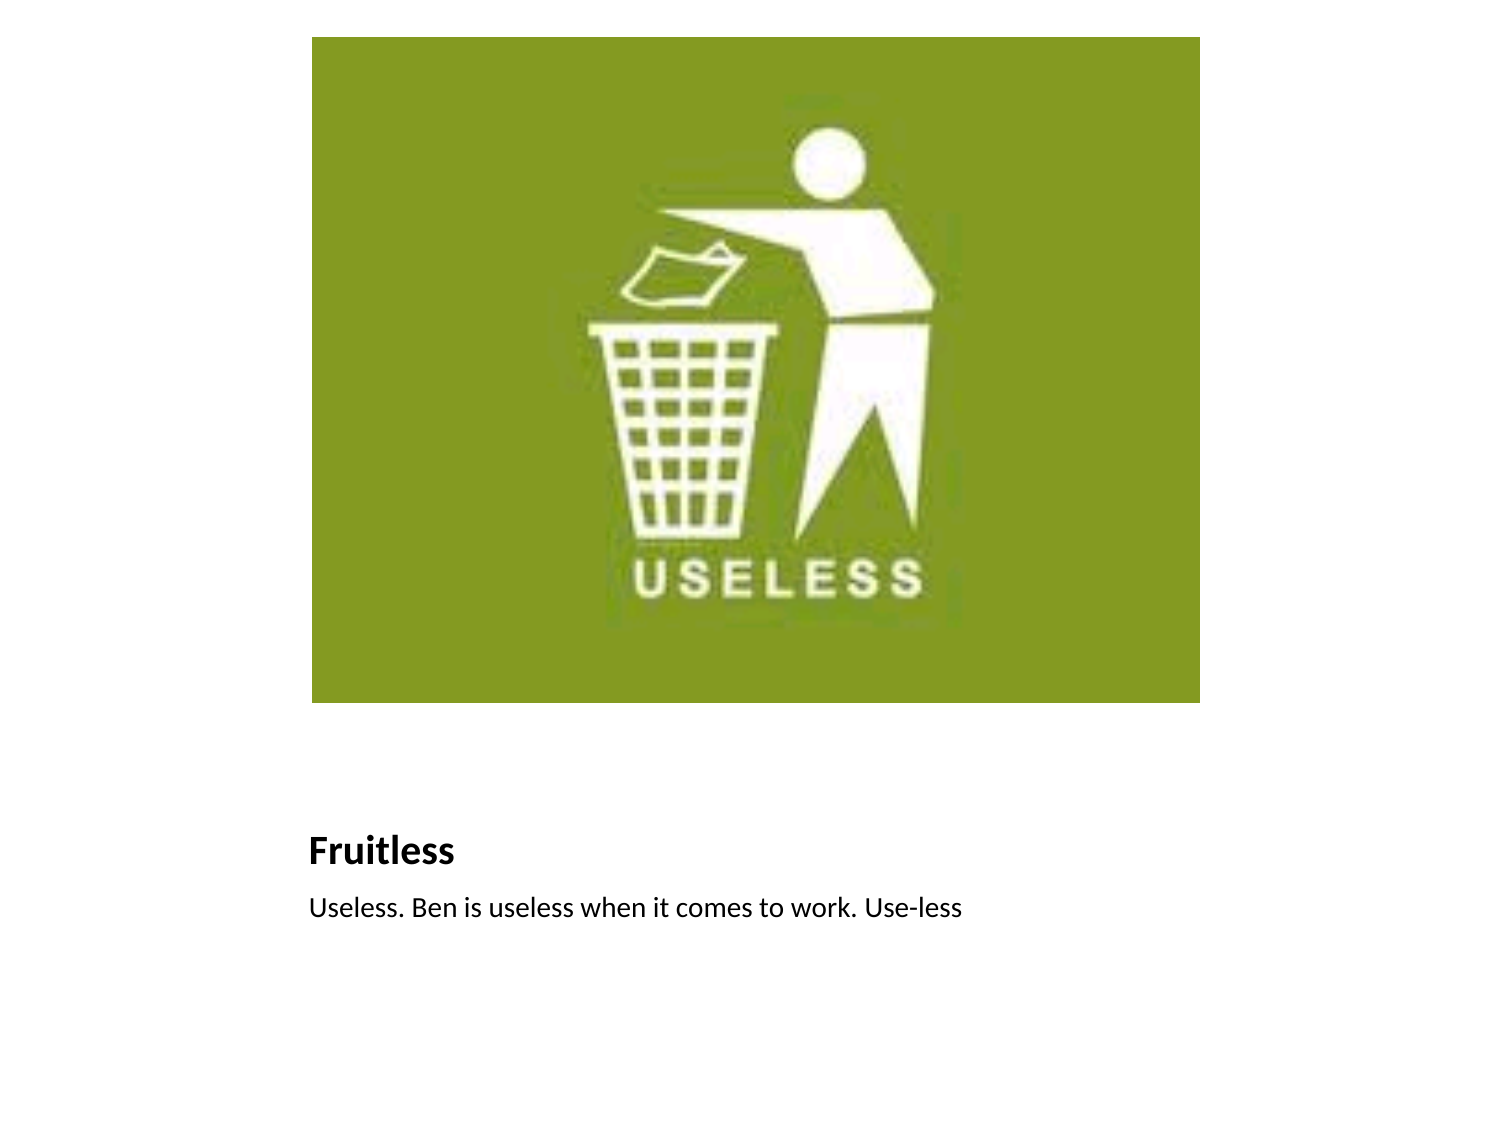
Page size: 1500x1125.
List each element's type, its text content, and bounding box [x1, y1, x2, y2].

picture [293, 37, 1201, 776]
list Useless. Ben is useless when it comes to work. Use-less [294, 880, 1194, 1013]
title Fruitless [294, 787, 1194, 880]
